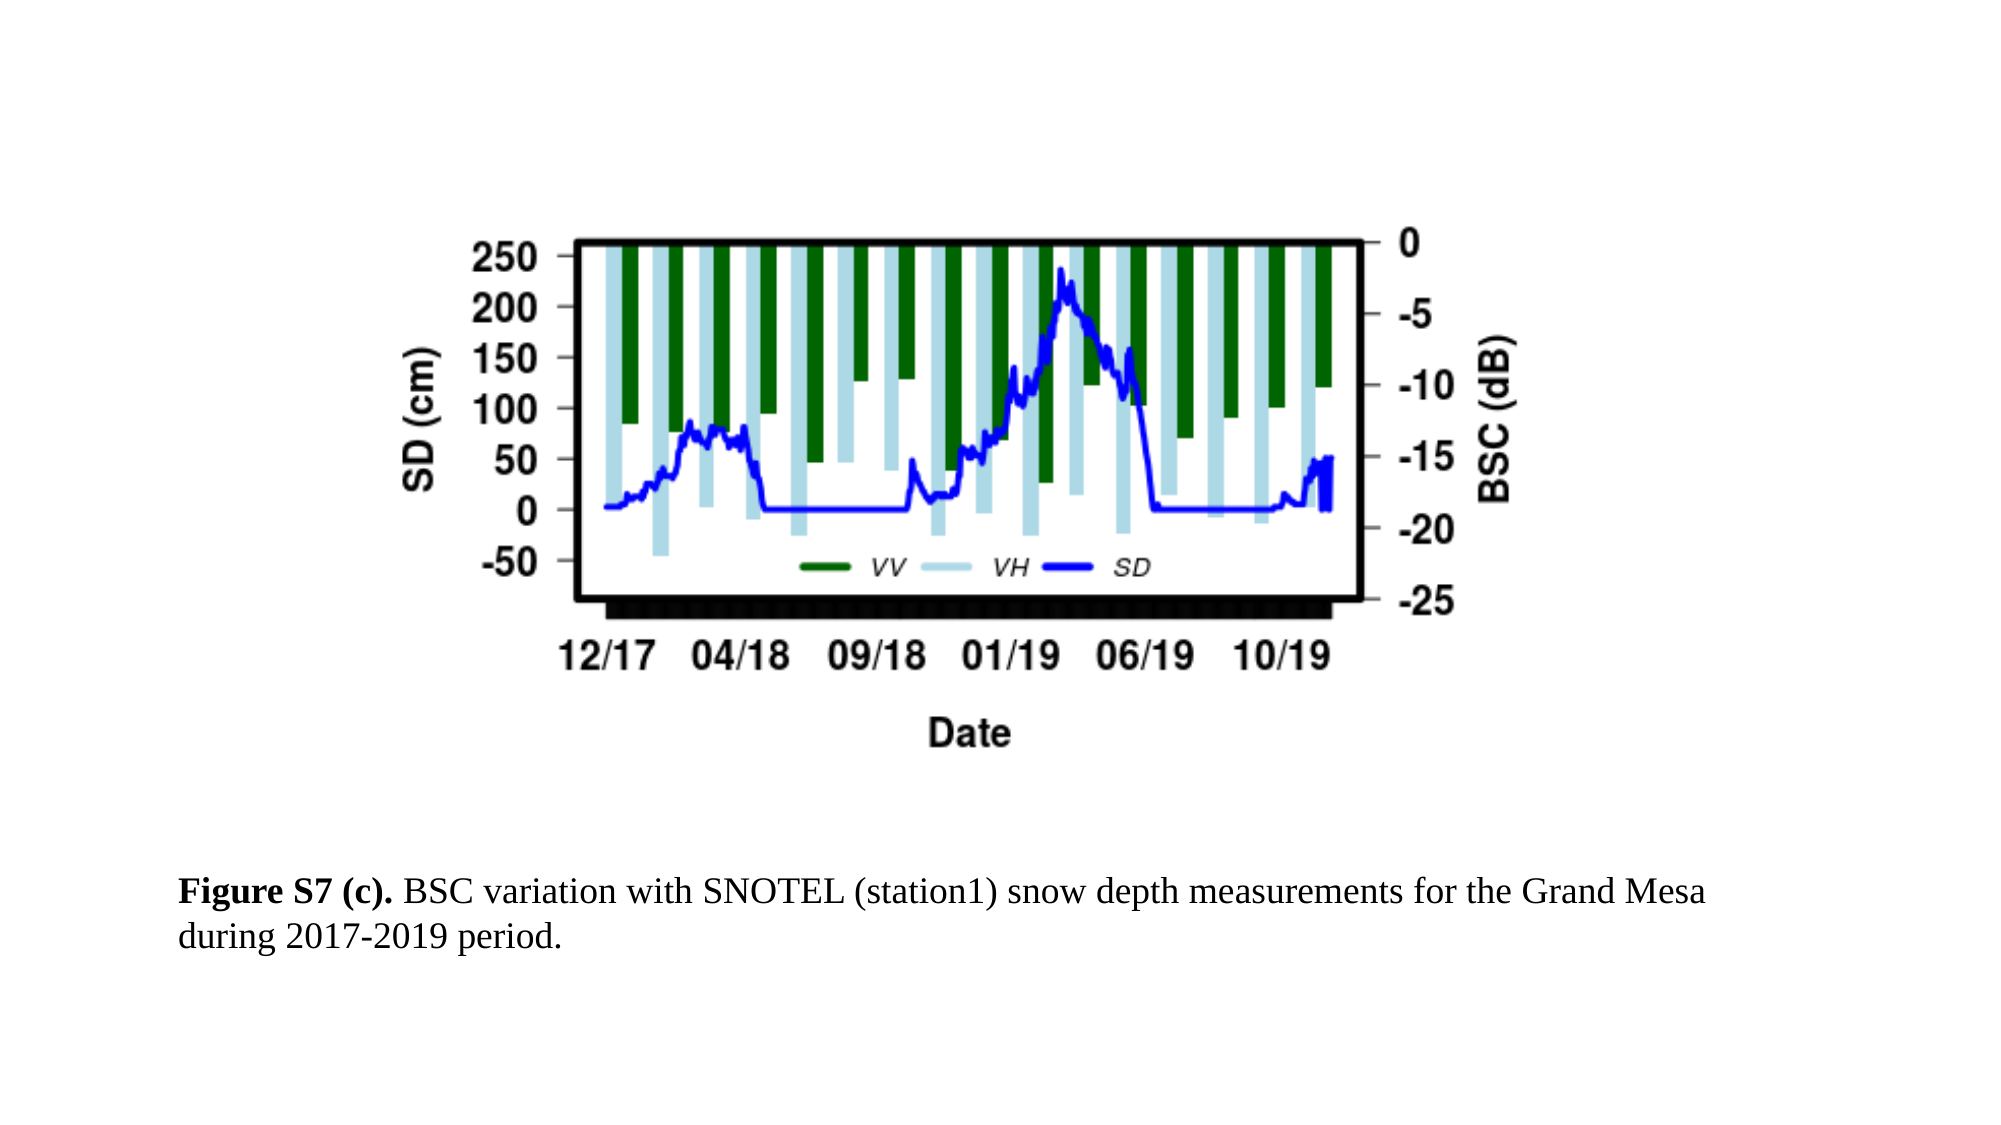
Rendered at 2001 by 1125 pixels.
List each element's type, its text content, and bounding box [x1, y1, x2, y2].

picture [340, 212, 1560, 804]
text_box Figure S7 (c). BSC variation with SNOTEL (station1) snow depth measurements for the Grand Mesa during 2017-2019 period. [163, 858, 1787, 964]
